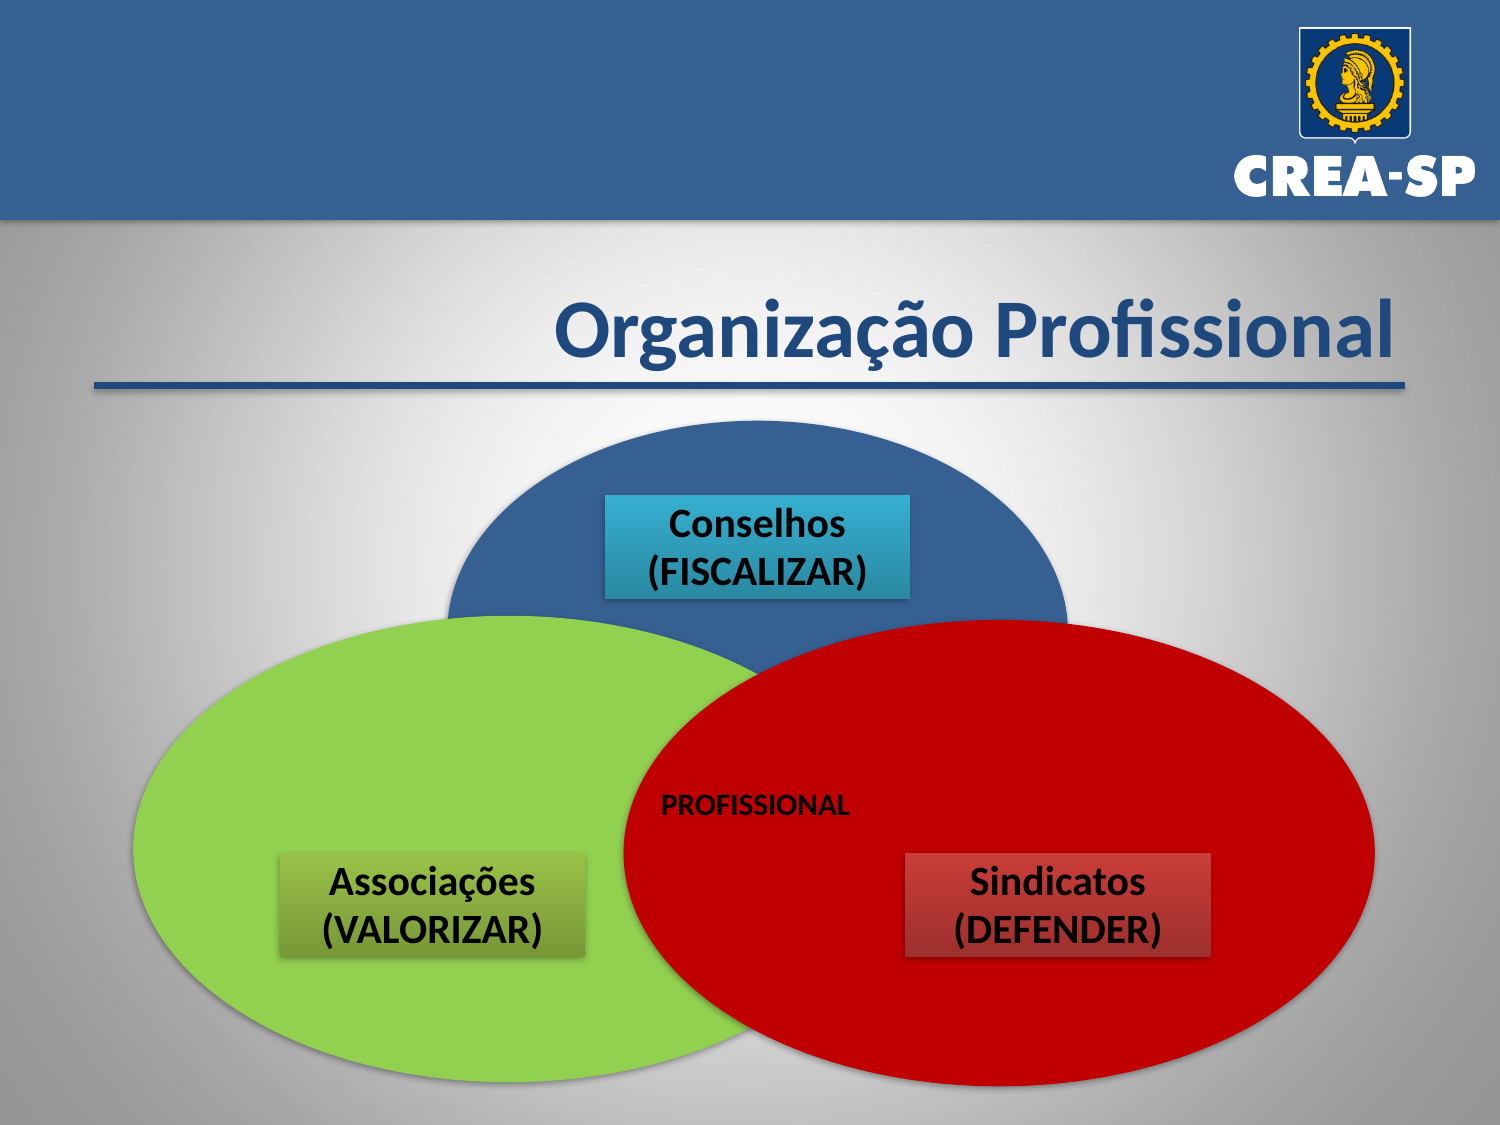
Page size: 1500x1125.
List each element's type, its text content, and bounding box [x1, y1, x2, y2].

text_box Associações (VALORIZAR) [279, 853, 585, 957]
picture [1234, 27, 1475, 197]
text_box PROFISSIONAL [637, 776, 874, 829]
text_box Conselhos (FISCALIZAR) [605, 495, 910, 599]
picture [0, 220, 1500, 1125]
text_box [447, 419, 1069, 670]
text_box Sindicatos (DEFENDER) [905, 853, 1211, 957]
text_box [132, 615, 756, 1083]
text_box Organização Profissional [100, 267, 1412, 382]
text_box [622, 619, 1376, 1088]
